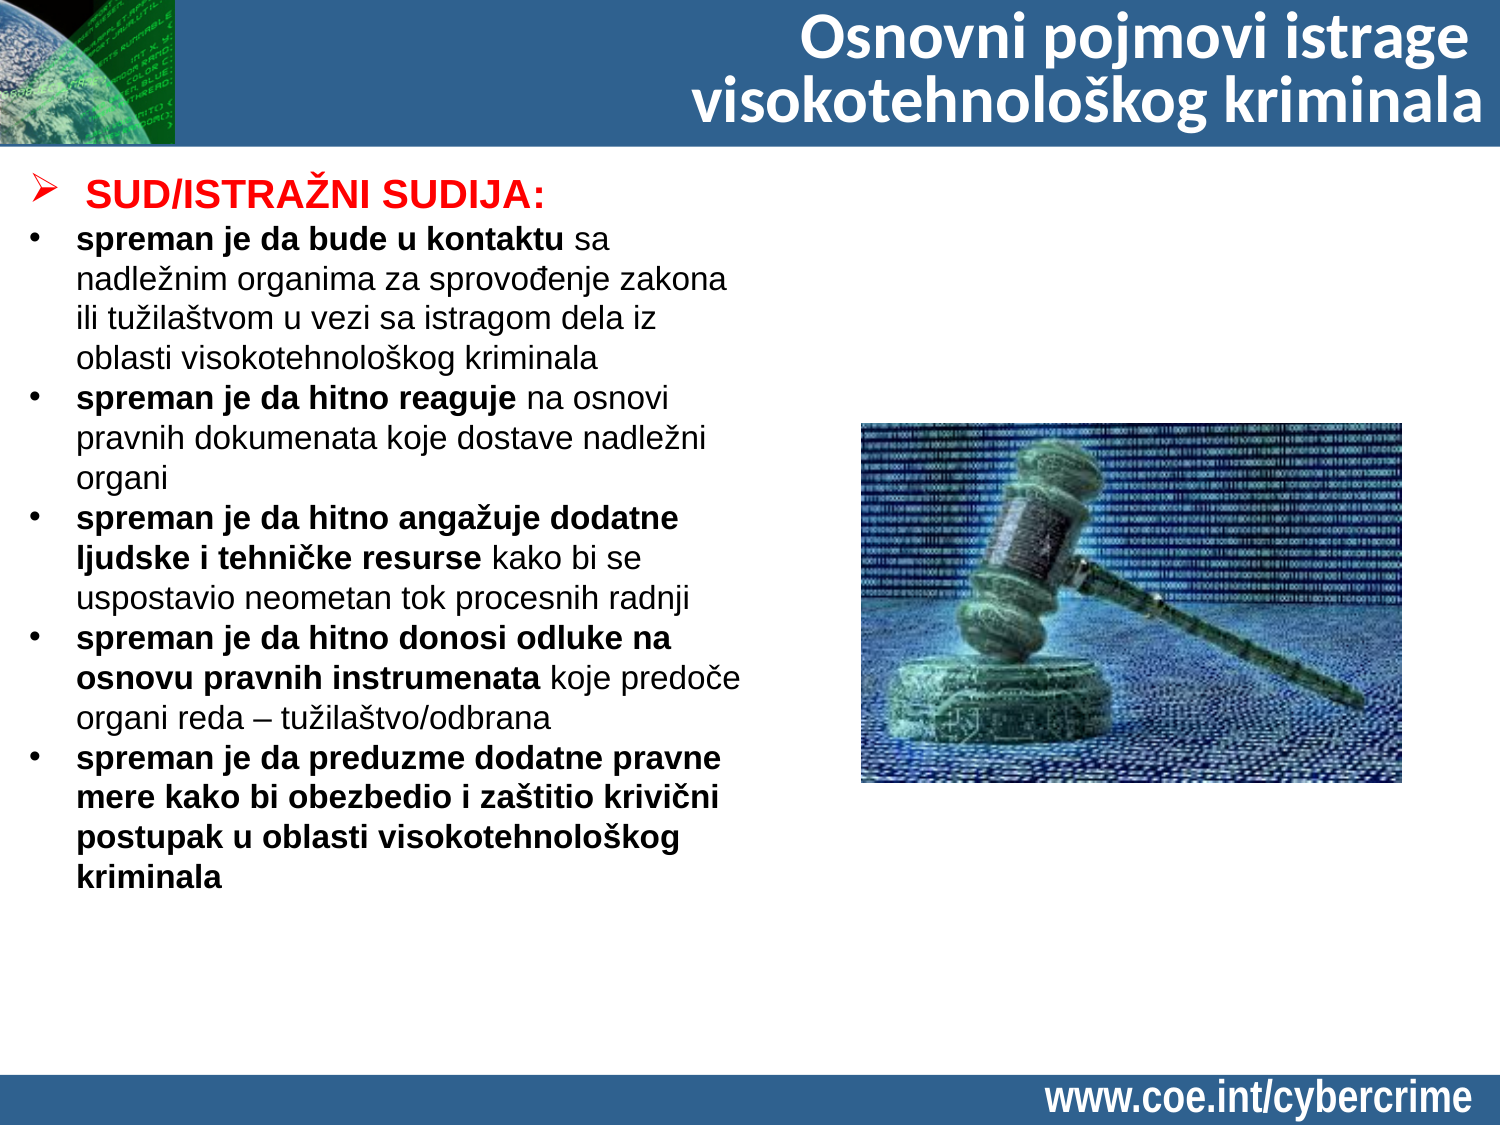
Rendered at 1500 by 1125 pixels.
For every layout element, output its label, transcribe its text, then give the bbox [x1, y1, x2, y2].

picture [0, 0, 175, 144]
text_box [0, 1073, 1030, 1125]
picture [861, 423, 1402, 783]
text_box www.coe.int/cybercrime [1030, 1059, 1500, 1125]
text_box SUD/ISTRAŽNI SUDIJA: spreman je da bude u kontaktu sa nadležnim organima za sprovođenje zakona ili tužilaštvom u vezi sa istragom dela iz oblasti visokotehnološkog kriminala spreman je da hitno reaguje na osnovi pravnih dokumenata koje dostave nadležni organi spreman je da hitno angažuje dodatne ljudske i tehničke resurse kako bi se uspostavio neometan tok procesnih radnji spreman je da hitno donosi odluke na osnovu pravnih instrumenata koje predoče organi reda – tužilaštvo/odbrana spreman je da preduzme dodatne pravne mere kako bi obezbedio i zaštitio krivični postupak u oblasti visokotehnološkog kriminala [14, 160, 765, 903]
text_box Osnovni pojmovi istrage visokotehnološkog kriminala [177, 0, 1500, 149]
